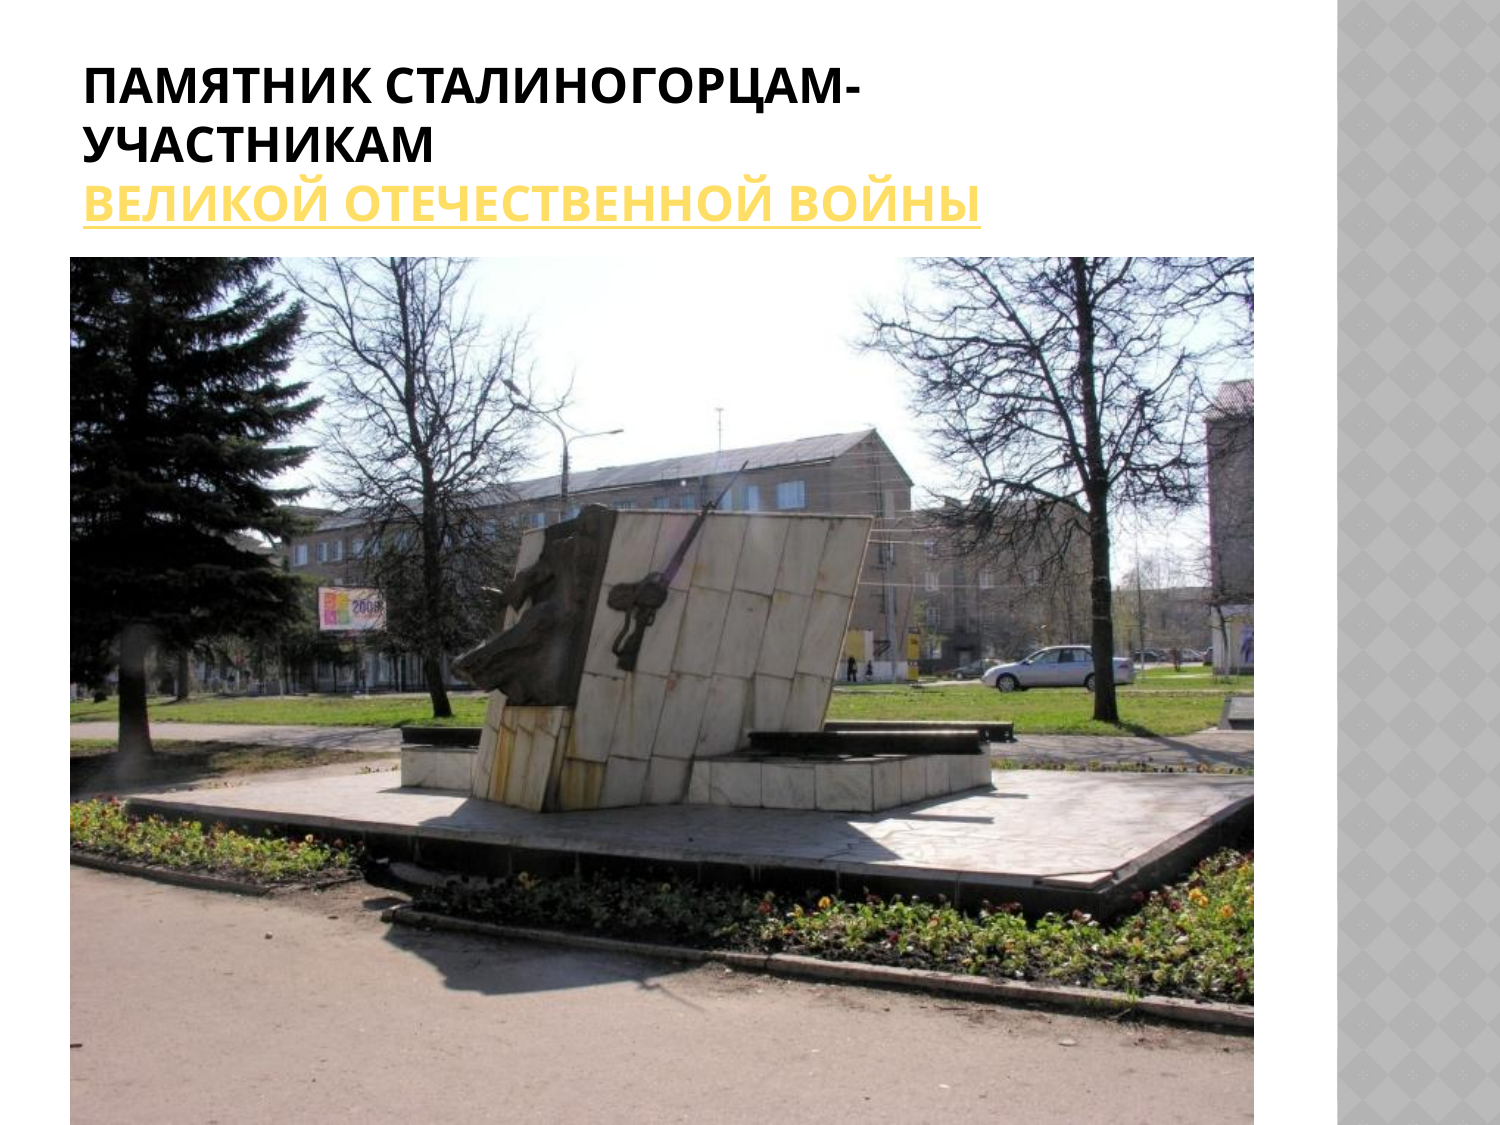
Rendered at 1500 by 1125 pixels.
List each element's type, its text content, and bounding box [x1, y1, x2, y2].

title Памятник сталиногорцам- участникам Великой Отечественной войны [75, 52, 1263, 240]
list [69, 257, 1255, 1125]
